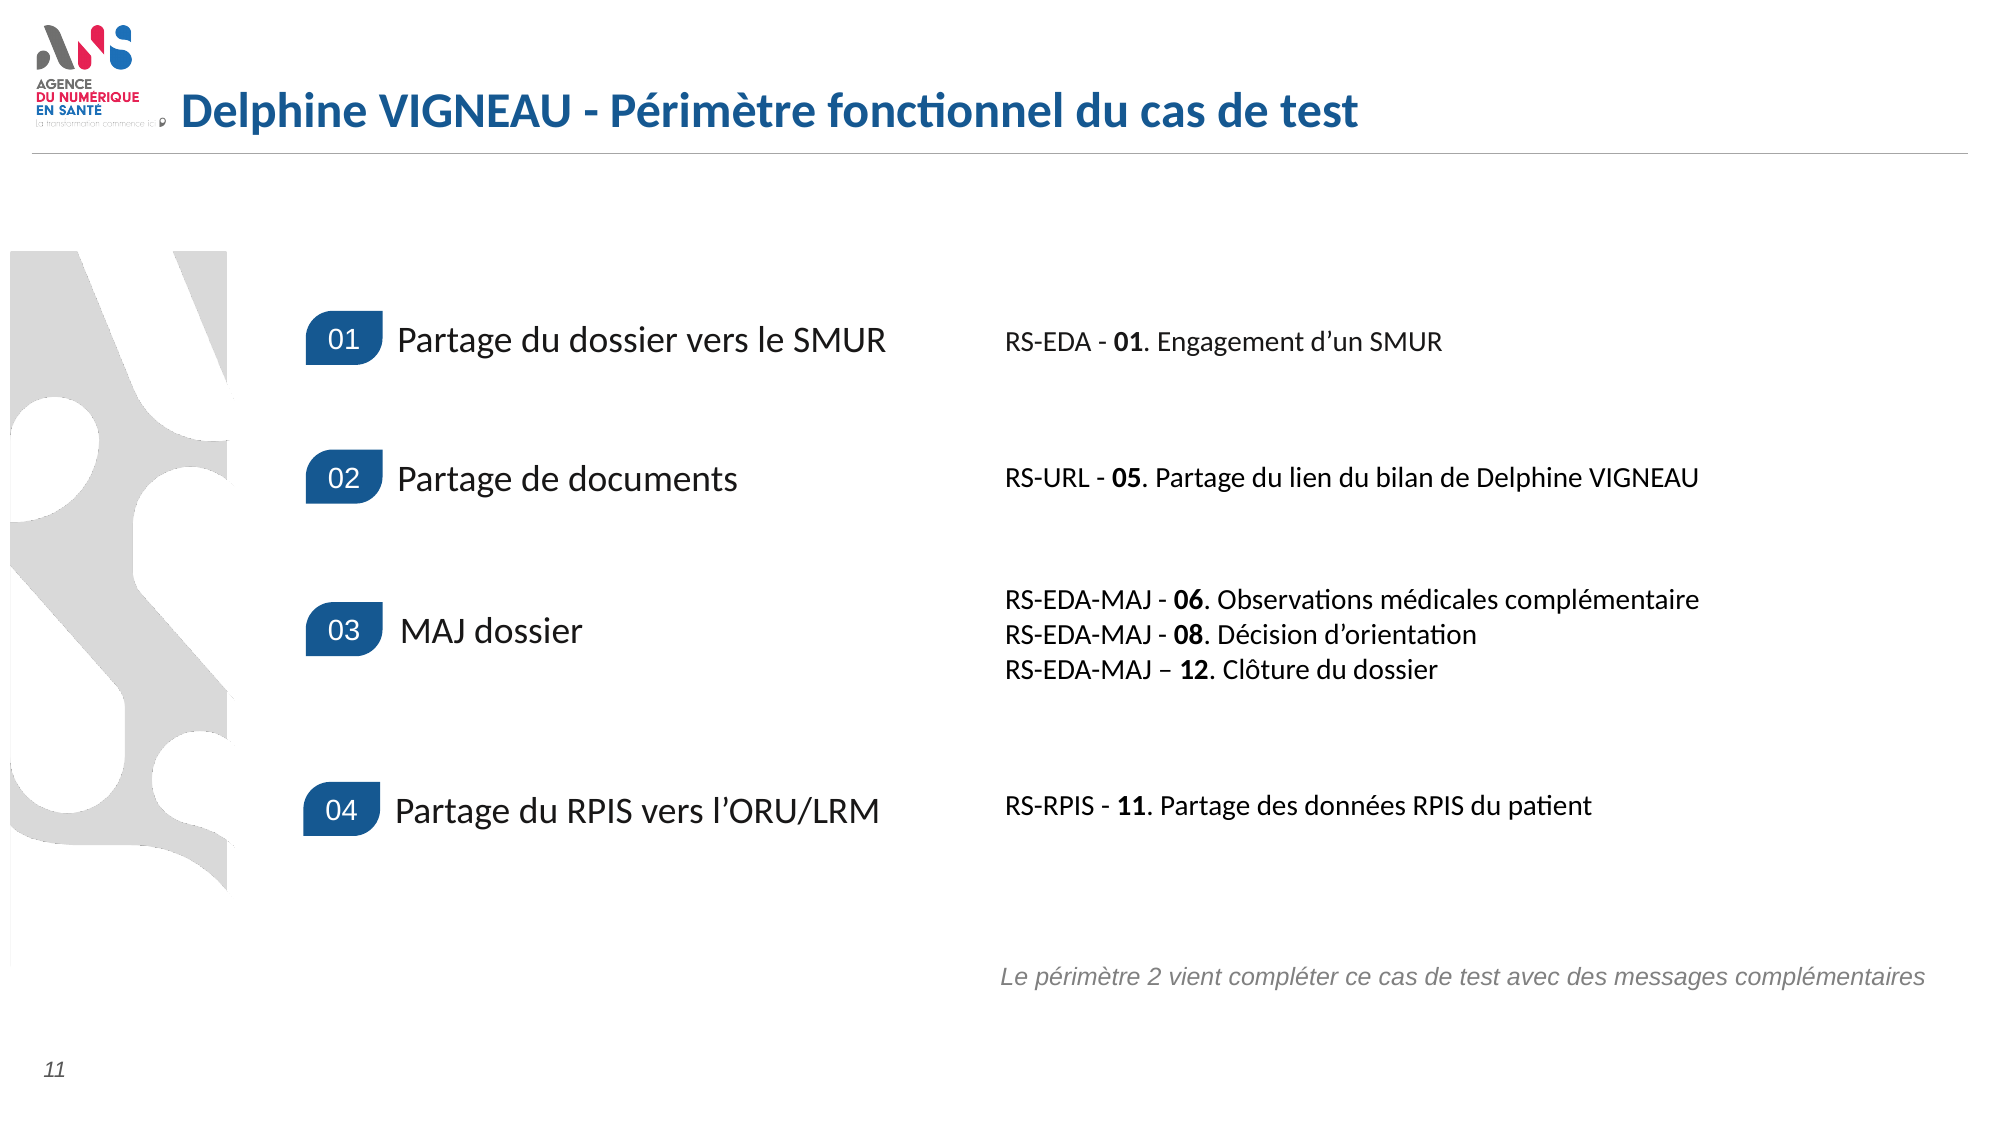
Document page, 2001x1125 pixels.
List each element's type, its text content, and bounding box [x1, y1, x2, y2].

text_box Le périmètre 2 vient compléter ce cas de test avec des messages complémentaires [985, 953, 1943, 998]
text_box 03 [305, 602, 383, 657]
text_box RS-RPIS - 11. Partage des données RPIS du patient [993, 779, 1890, 829]
text_box 02 [305, 449, 383, 504]
text_box Partage du RPIS vers l’ORU/LRM [380, 778, 940, 839]
picture [2, 250, 235, 972]
text_box Partage de documents [382, 446, 943, 506]
text_box 01 [305, 310, 383, 365]
text_box 04 [303, 781, 381, 836]
slide_number 11 [23, 1038, 87, 1099]
title Delphine VIGNEAU - Périmètre fonctionnel du cas de test [181, 19, 1945, 138]
picture [36, 25, 166, 127]
text_box Partage du dossier vers le SMUR [382, 307, 943, 368]
text_box RS-URL - 05. Partage du lien du bilan de Delphine VIGNEAU [993, 451, 1988, 502]
text_box RS-EDA - 01. Engagement d’un SMUR [993, 314, 1776, 365]
text_box RS-EDA-MAJ - 06. Observations médicales complémentaire RS-EDA-MAJ - 08. Décision d’orientation RS-EDA-MAJ – 12. Clôture du dossier [993, 572, 1776, 693]
text_box MAJ dossier [384, 598, 725, 659]
